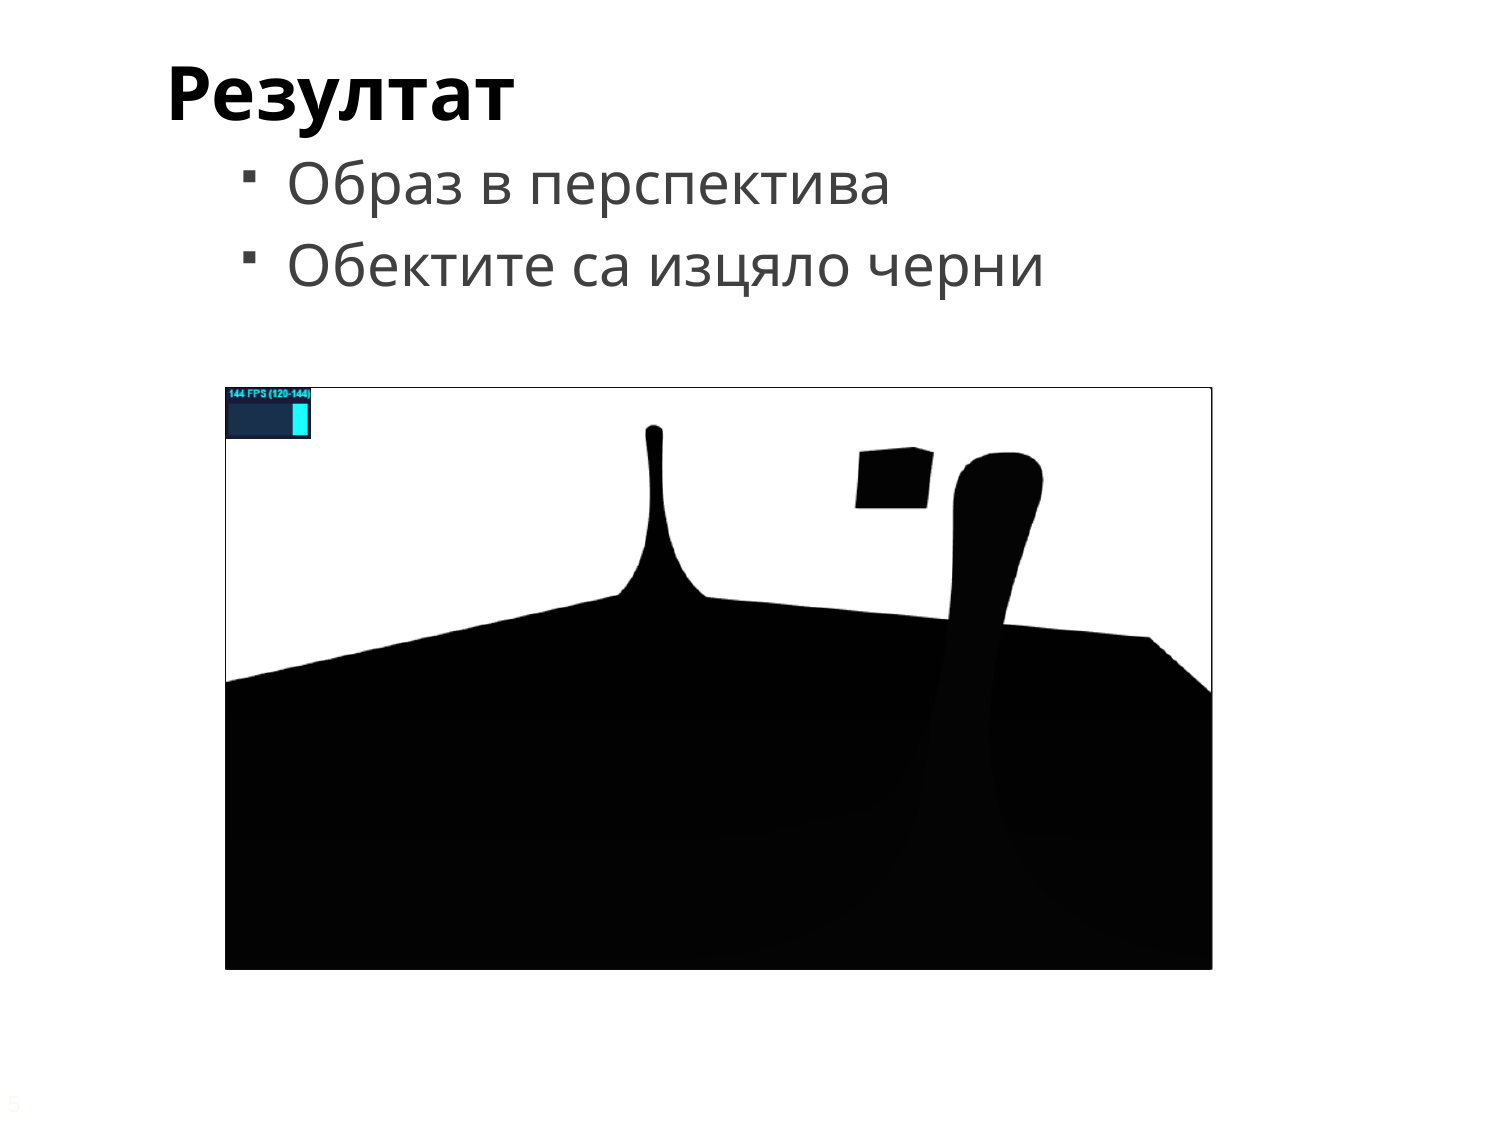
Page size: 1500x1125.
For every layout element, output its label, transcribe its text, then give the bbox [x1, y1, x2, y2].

list Резултат Образ в перспектива Обектите са изцяло черни [150, 37, 1488, 1113]
picture [224, 387, 1213, 970]
